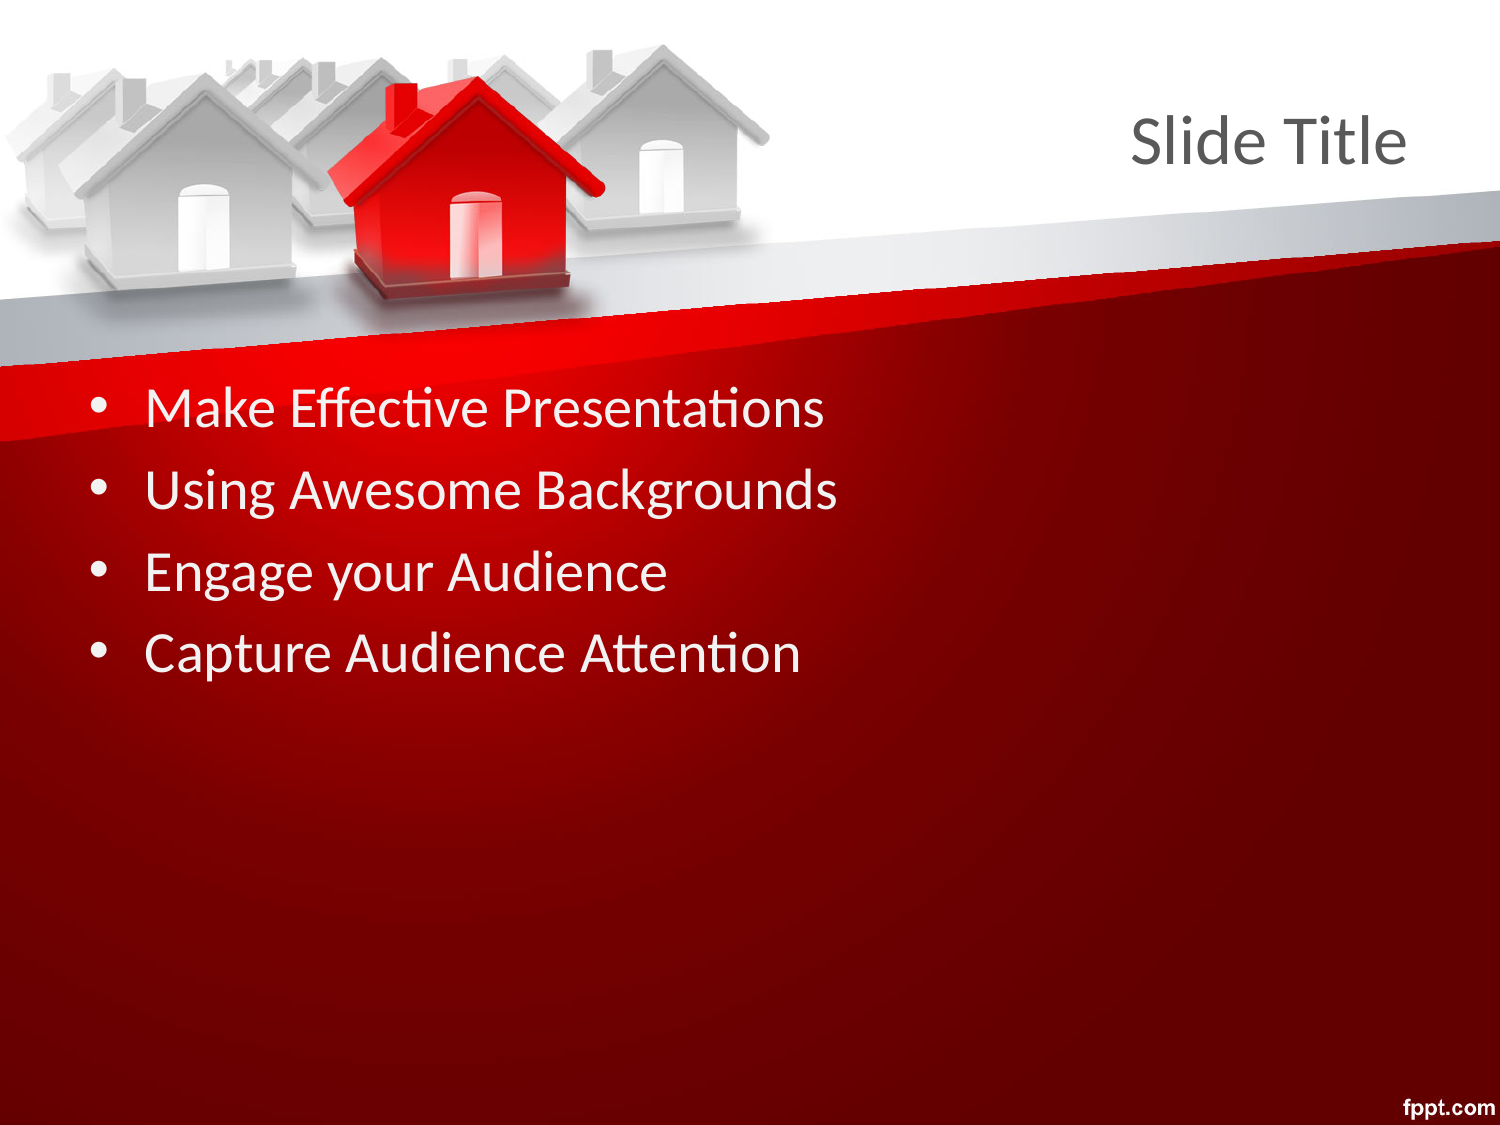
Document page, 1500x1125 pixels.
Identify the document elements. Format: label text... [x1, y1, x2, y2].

title Slide Title [73, 86, 1424, 187]
picture [0, 0, 1500, 1125]
list Make Effective Presentations Using Awesome Backgrounds Engage your Audience Capture Audience Attention [73, 362, 1424, 1064]
